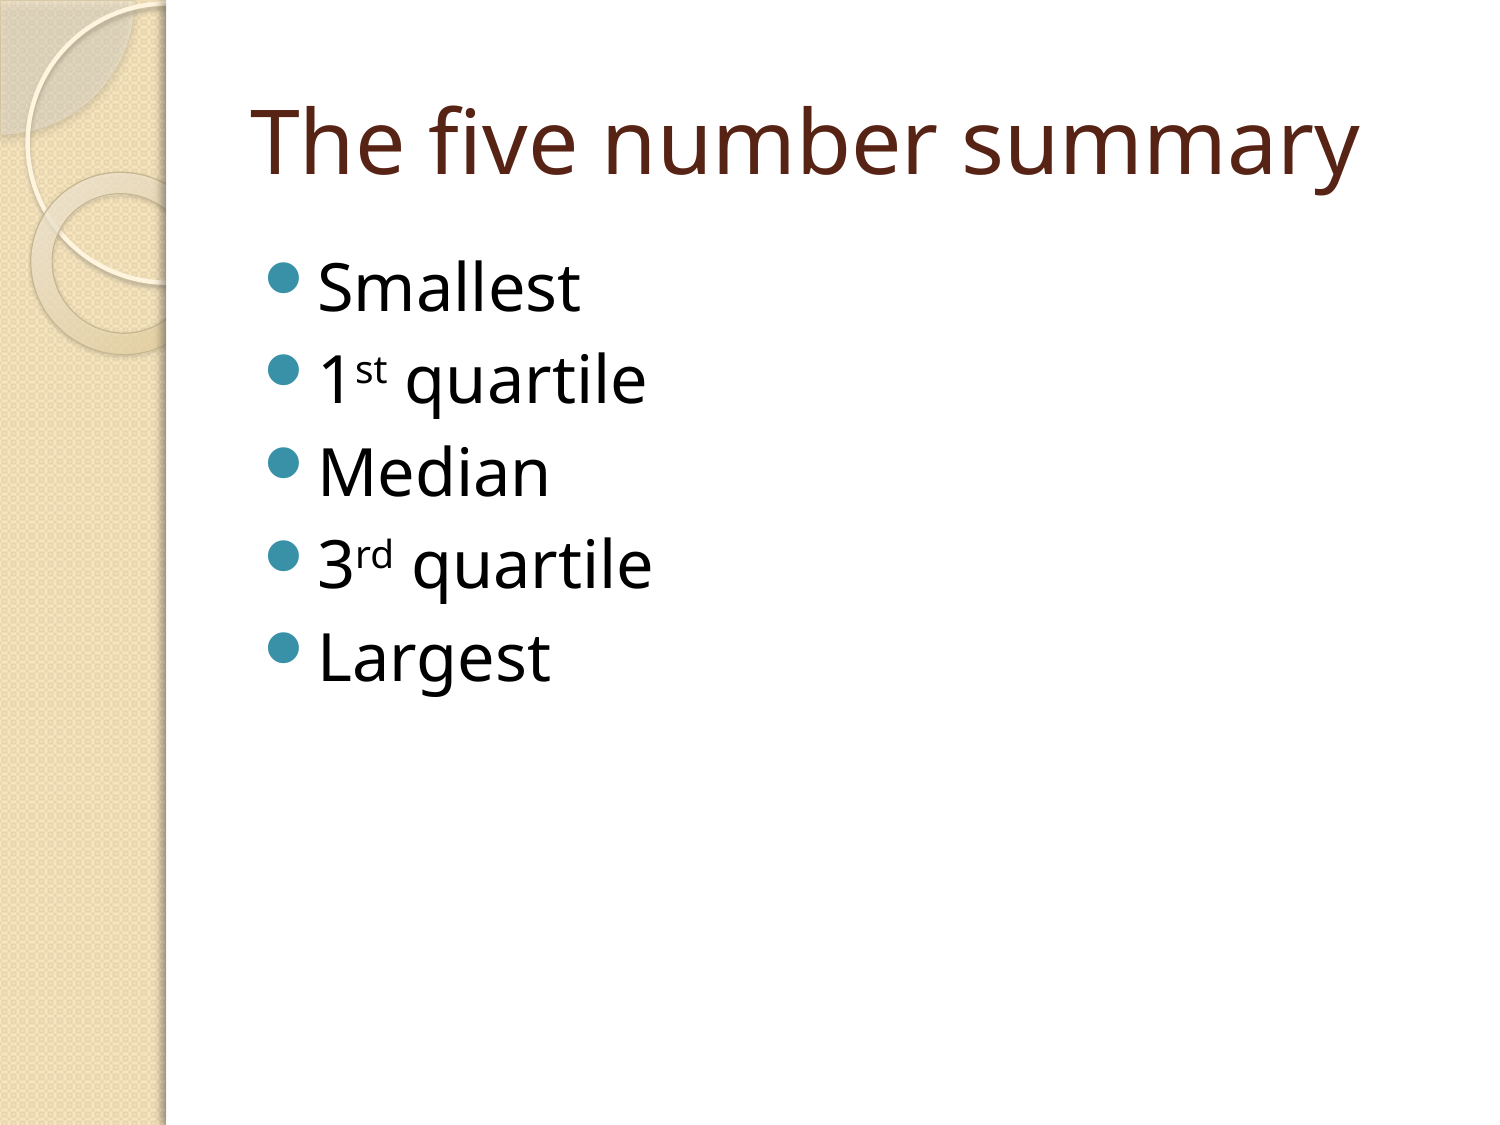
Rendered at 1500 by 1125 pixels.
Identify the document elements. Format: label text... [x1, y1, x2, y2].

list Smallest 1st quartile Median 3rd quartile Largest [235, 237, 1466, 1025]
title The five number summary [235, 45, 1466, 233]
